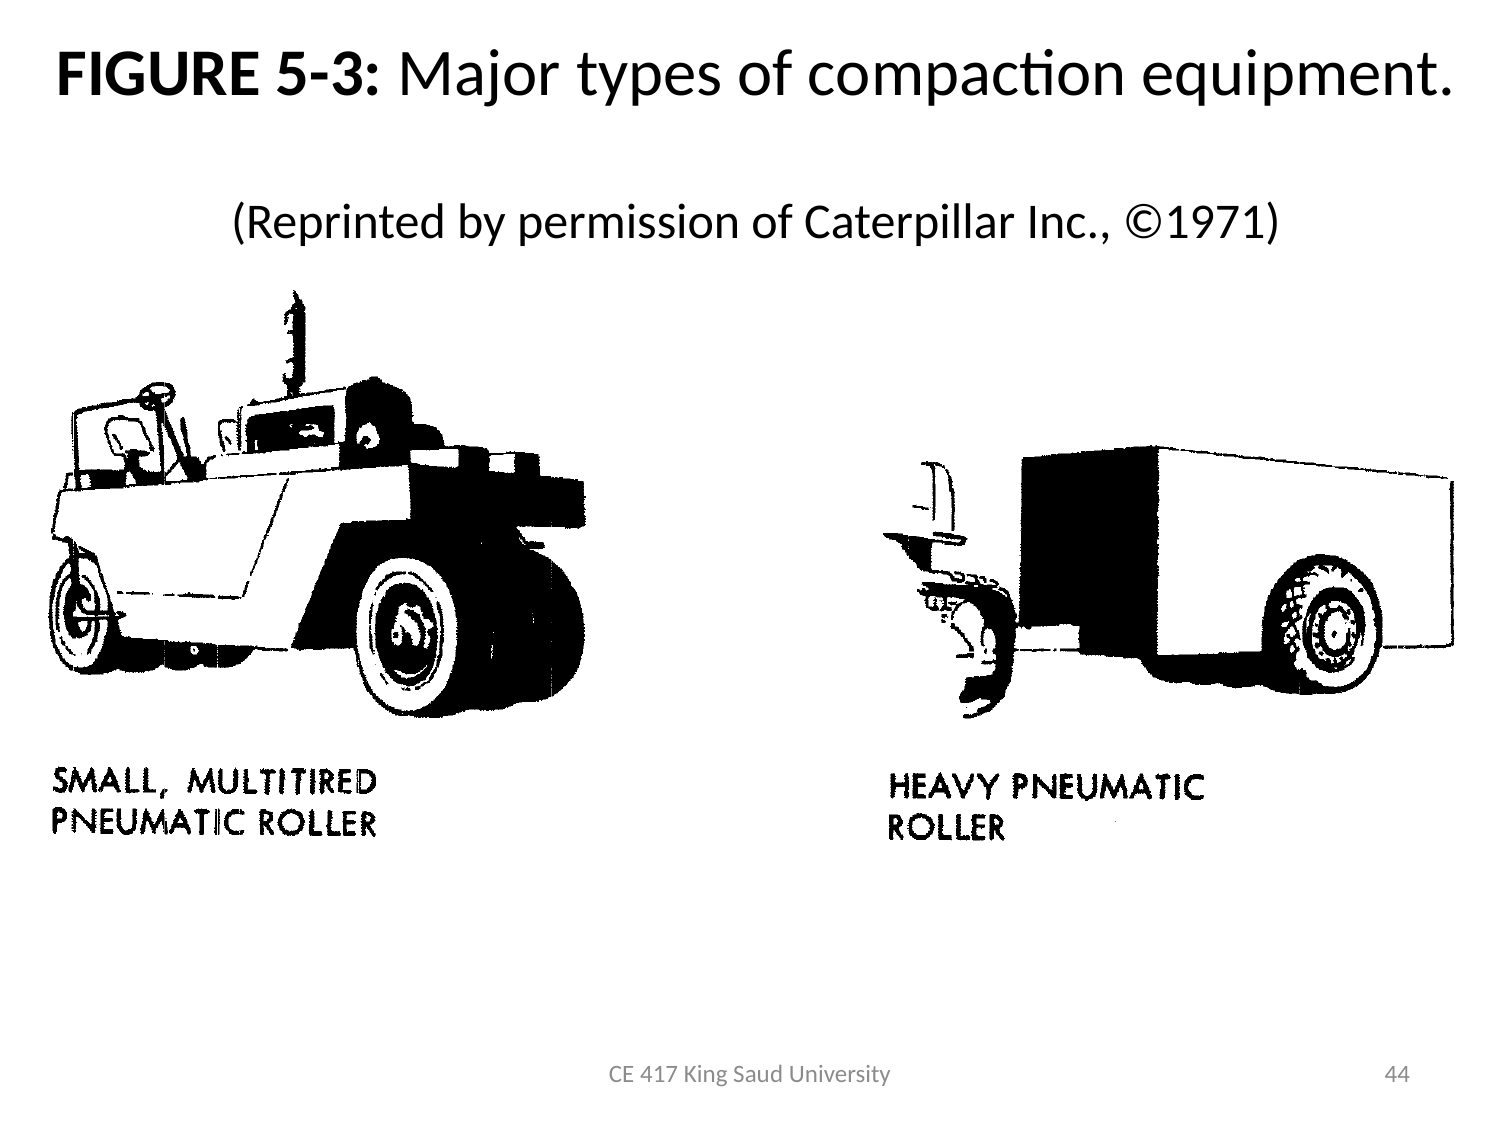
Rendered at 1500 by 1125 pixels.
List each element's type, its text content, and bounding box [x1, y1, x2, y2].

picture [24, 287, 1467, 851]
slide_number 44 [1074, 1042, 1425, 1103]
title FIGURE 5-3: Major types of compaction equipment. (Reprinted by permission of Caterpillar Inc., ©1971) [37, 45, 1475, 233]
footer CE 417 King Saud University [512, 1042, 988, 1103]
